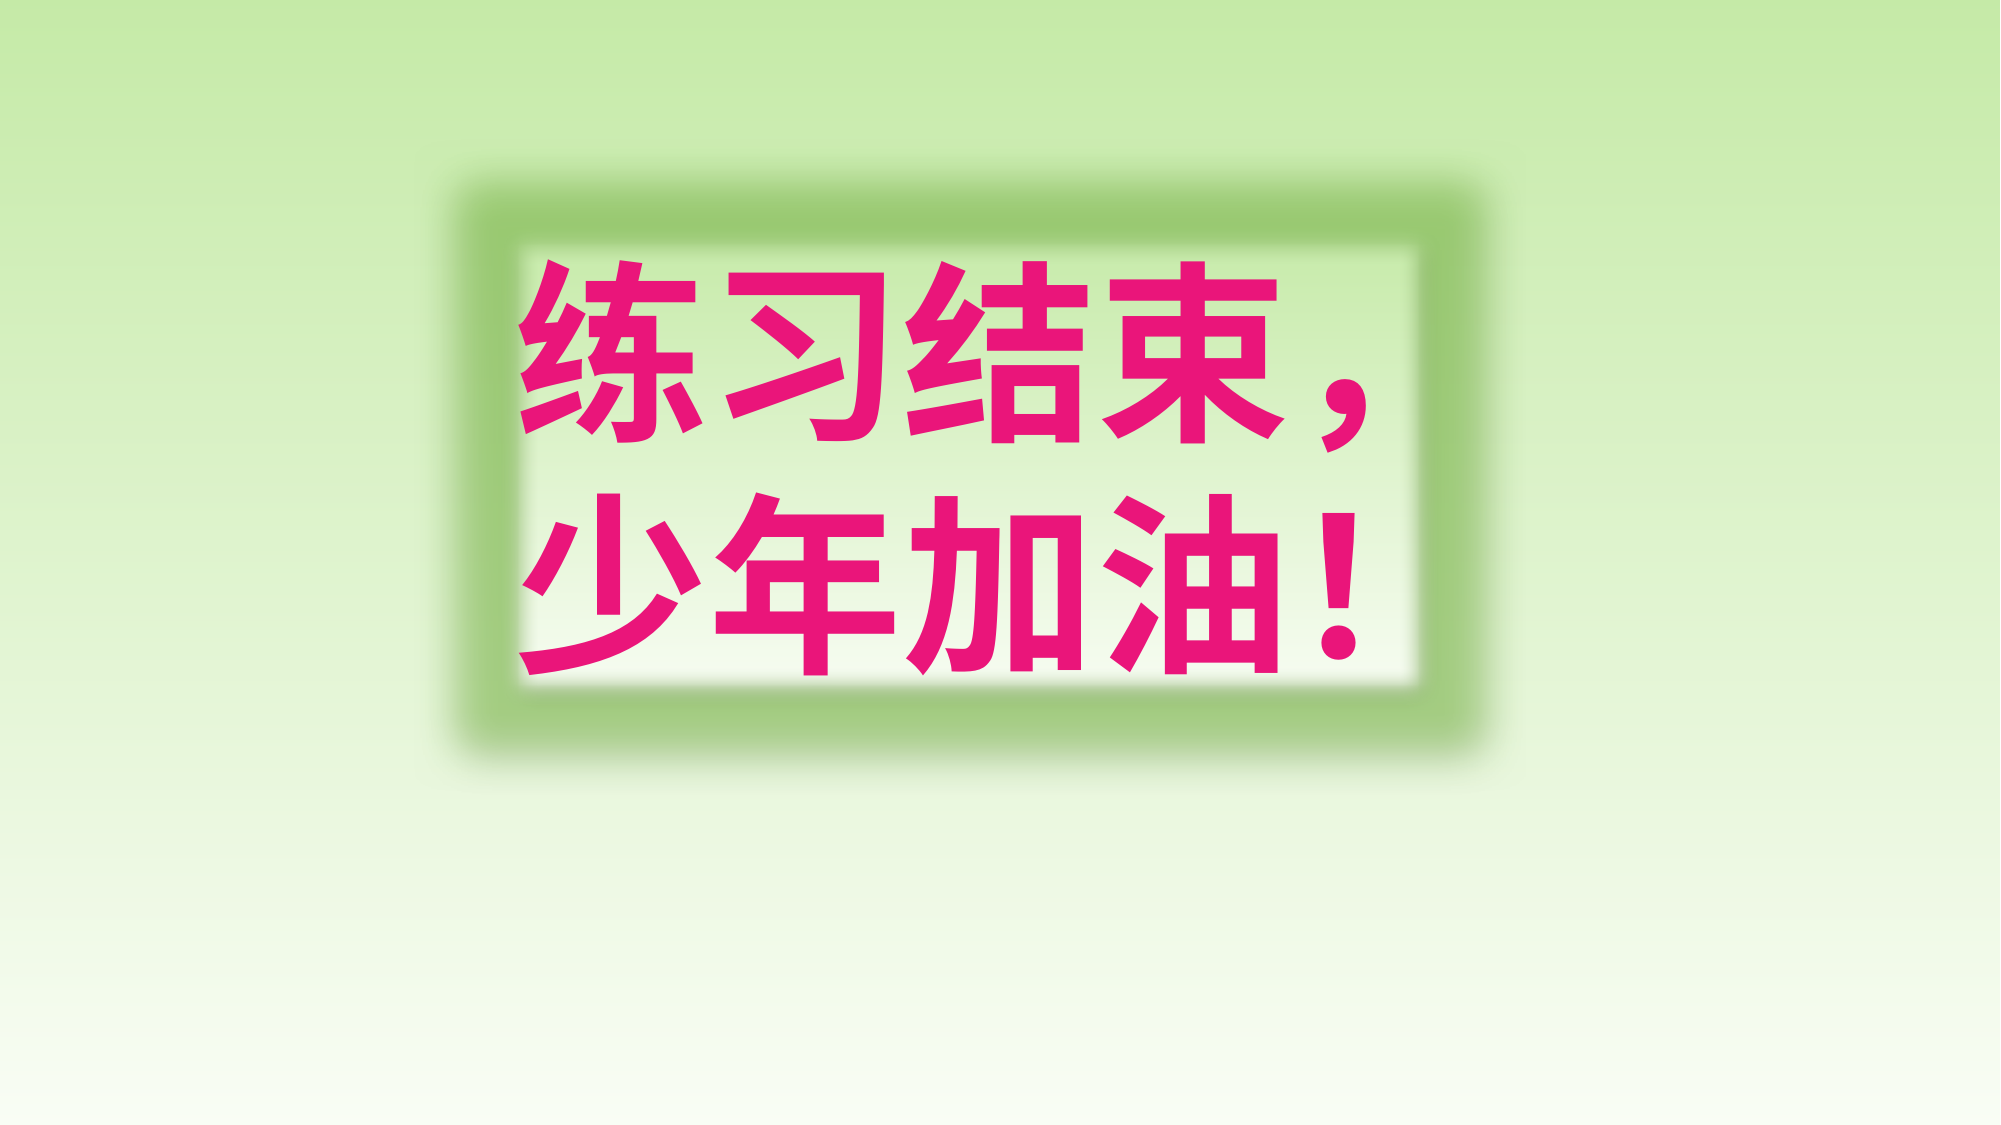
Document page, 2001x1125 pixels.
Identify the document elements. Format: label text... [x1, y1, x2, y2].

text_box 练习结束， 少年加油！ [532, 257, 1406, 674]
